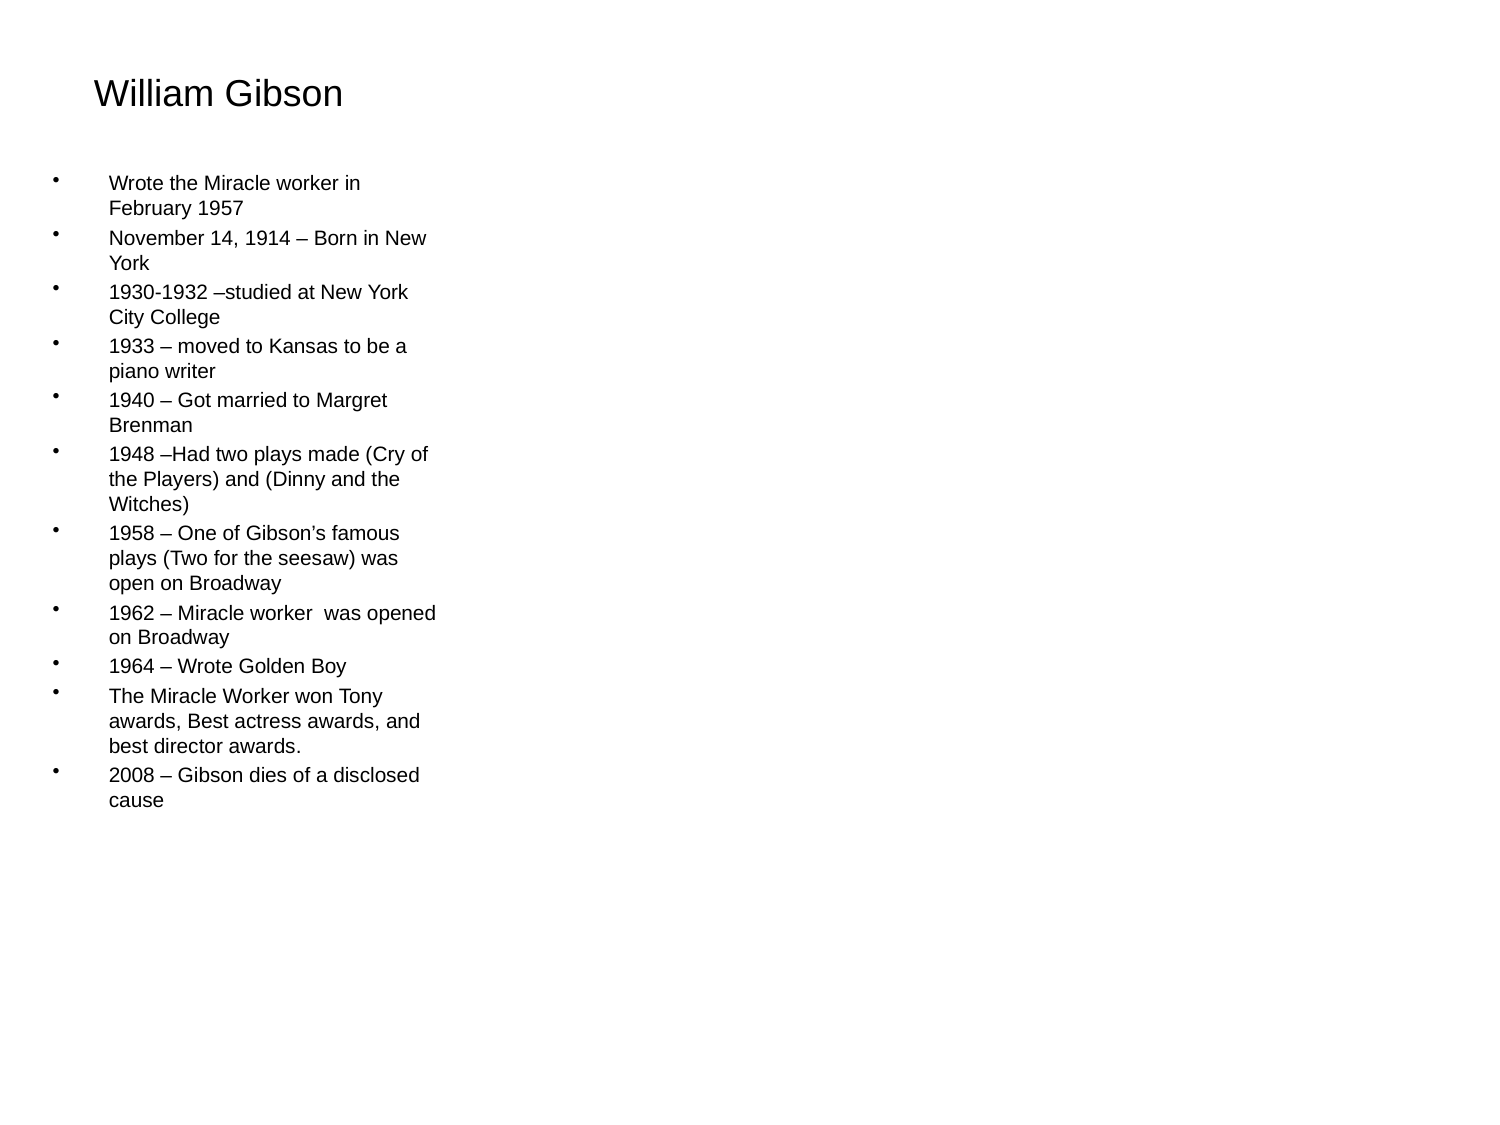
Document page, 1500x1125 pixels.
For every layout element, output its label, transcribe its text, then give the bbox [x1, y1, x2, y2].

title William Gibson [74, 44, 363, 138]
list Wrote the Miracle worker in February 1957 November 14, 1914 – Born in New York 1930-1932 –studied at New York City College 1933 – moved to Kansas to be a piano writer 1940 – Got married to Margret Brenman 1948 –Had two plays made (Cry of the Players) and (Dinny and the Witches) 1958 – One of Gibson’s famous plays (Two for the seesaw) was open on Broadway 1962 – Miracle worker was opened on Broadway 1964 – Wrote Golden Boy The Miracle Worker won Tony awards, Best actress awards, and best director awards. 2008 – Gibson dies of a disclosed cause [37, 162, 463, 943]
